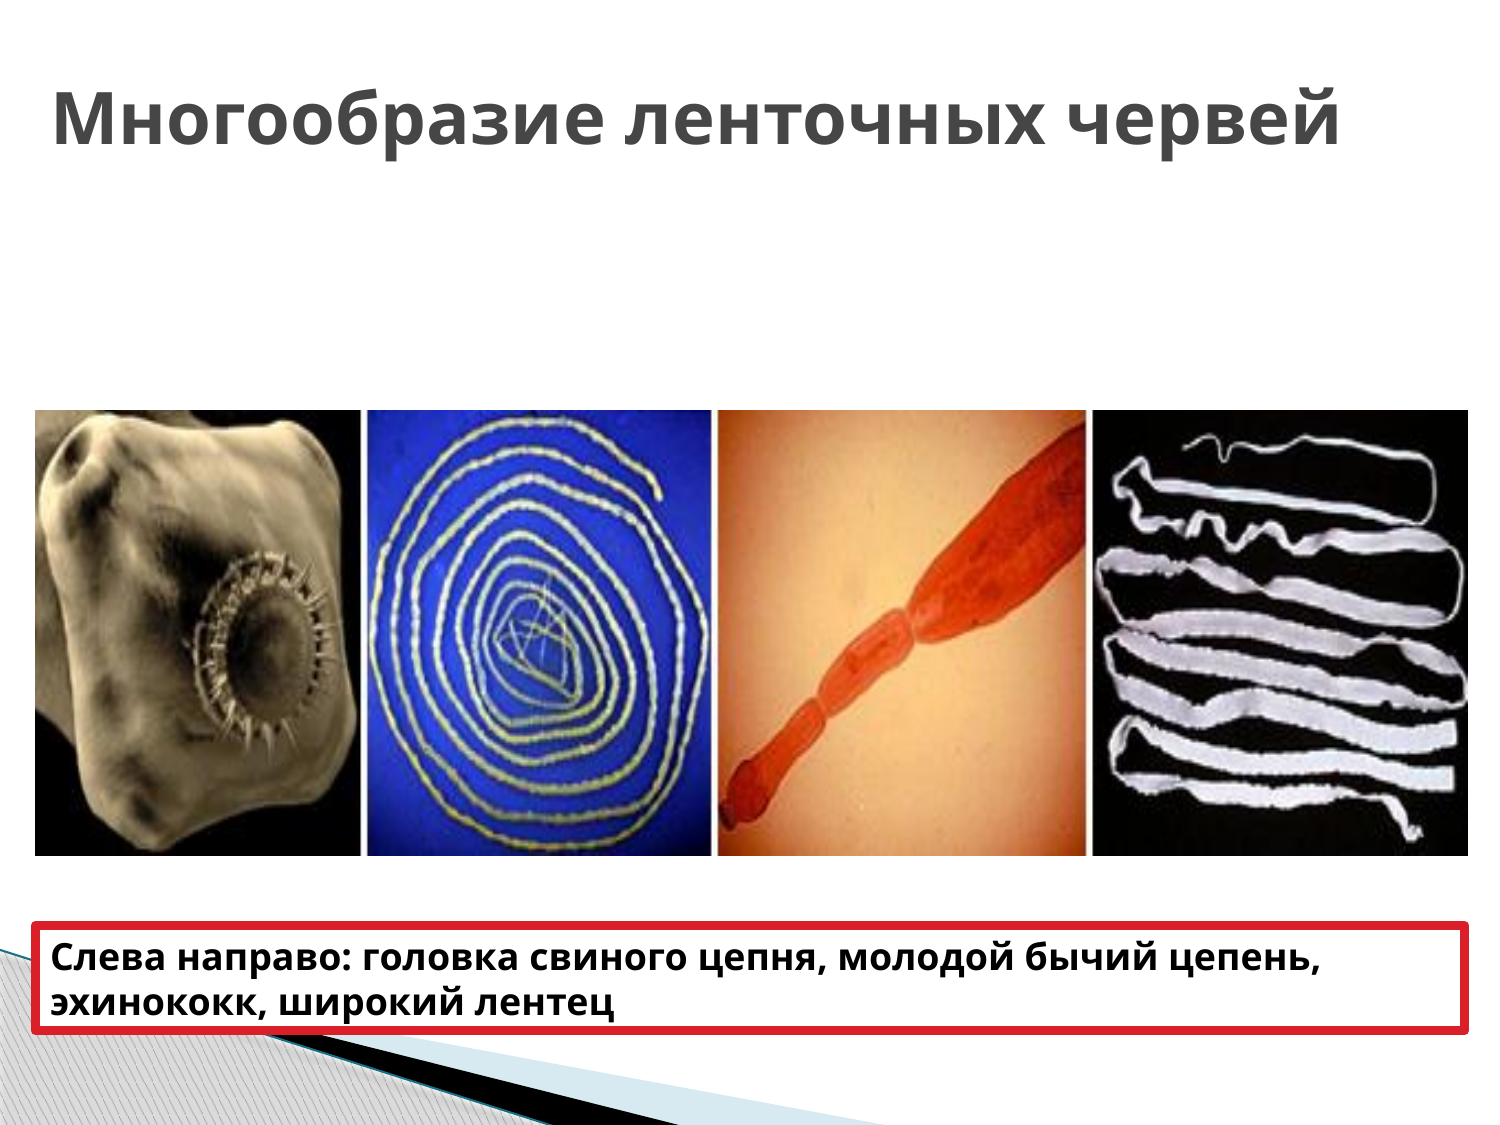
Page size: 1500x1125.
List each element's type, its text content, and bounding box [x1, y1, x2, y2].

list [34, 409, 1468, 856]
text_box Слева направо: головка свиного цепня, молодой бычий цепень, эхинококк, широкий лентец [31, 921, 1469, 1035]
title Многообразие ленточных червей [35, 55, 1465, 176]
